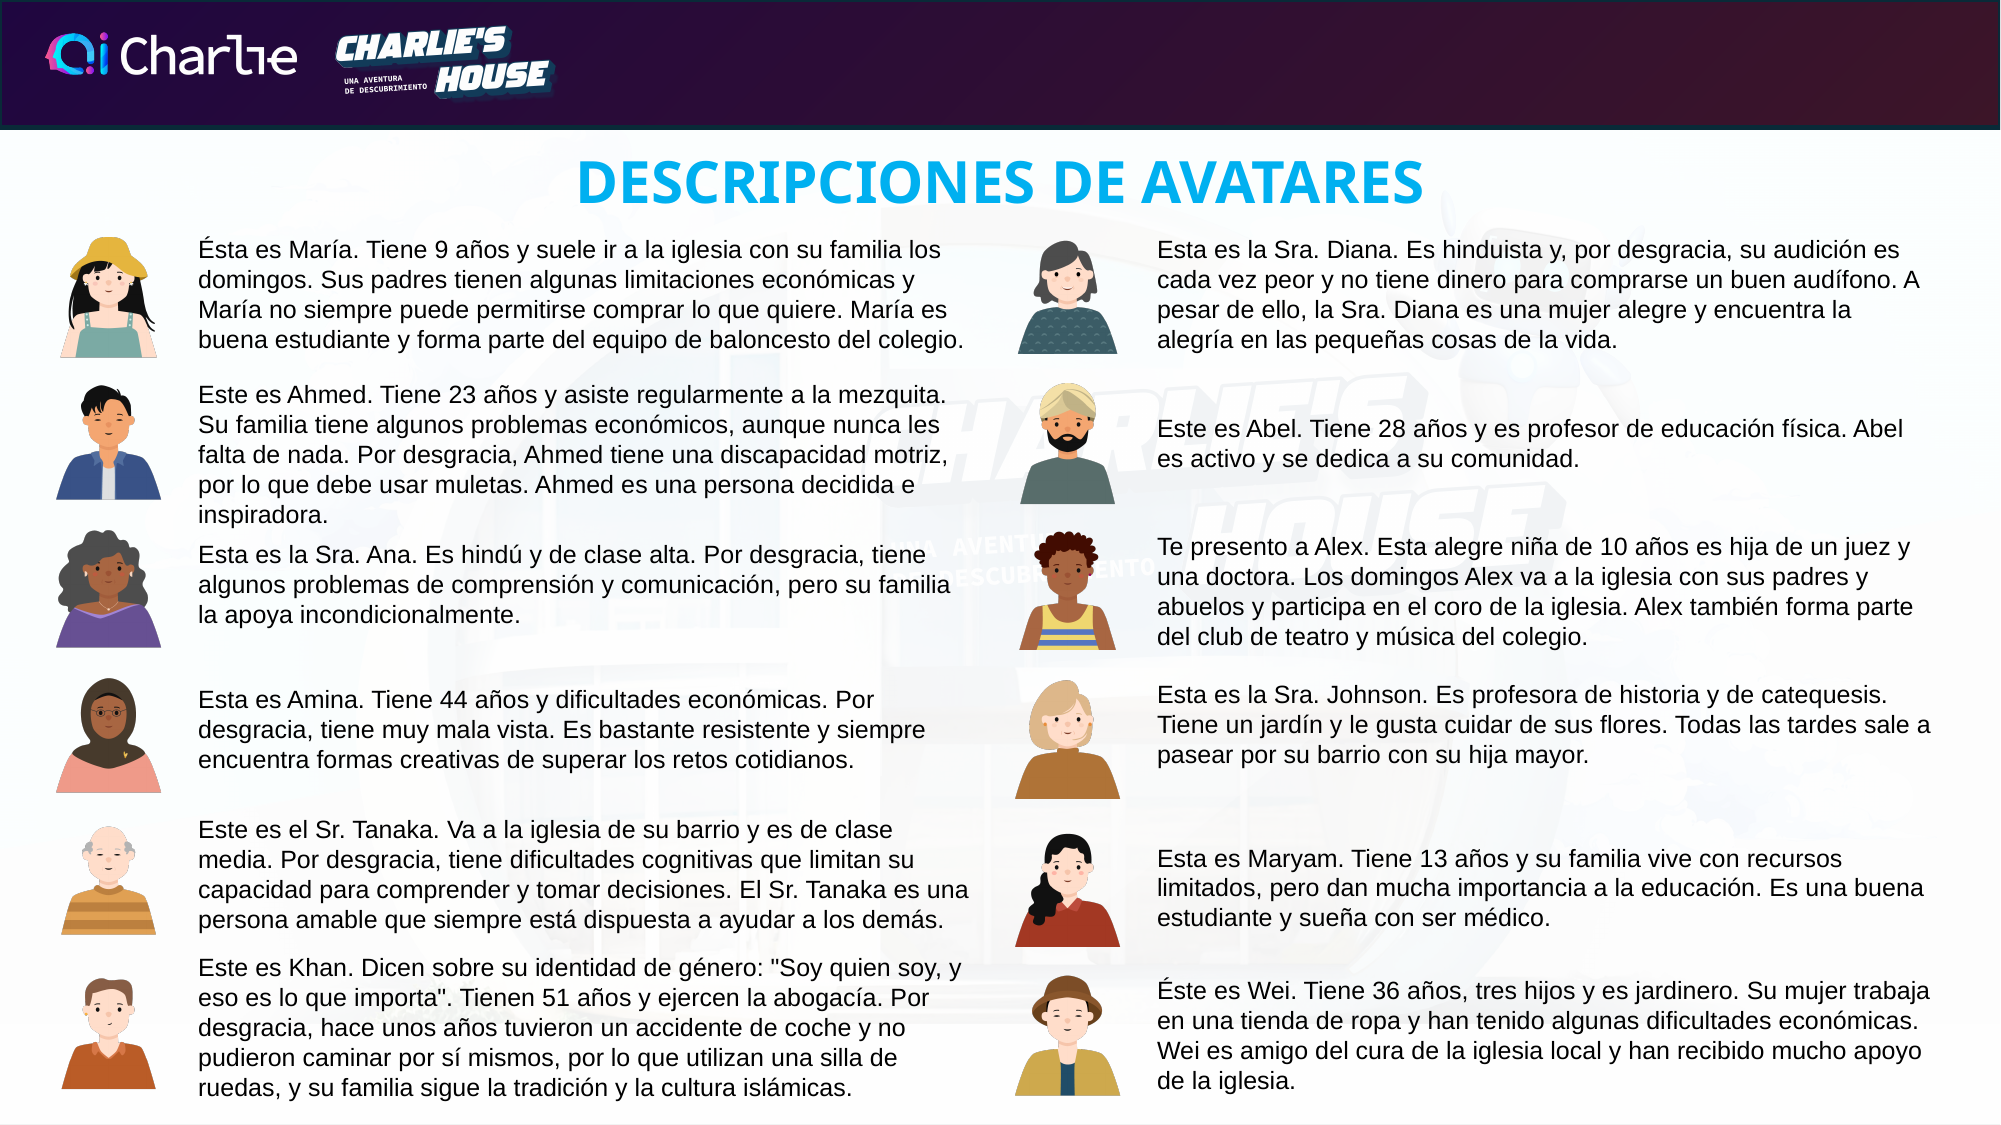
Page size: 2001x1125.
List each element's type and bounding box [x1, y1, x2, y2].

picture [45, 32, 297, 75]
text_box [0, 137, 2000, 1111]
picture [335, 25, 560, 105]
